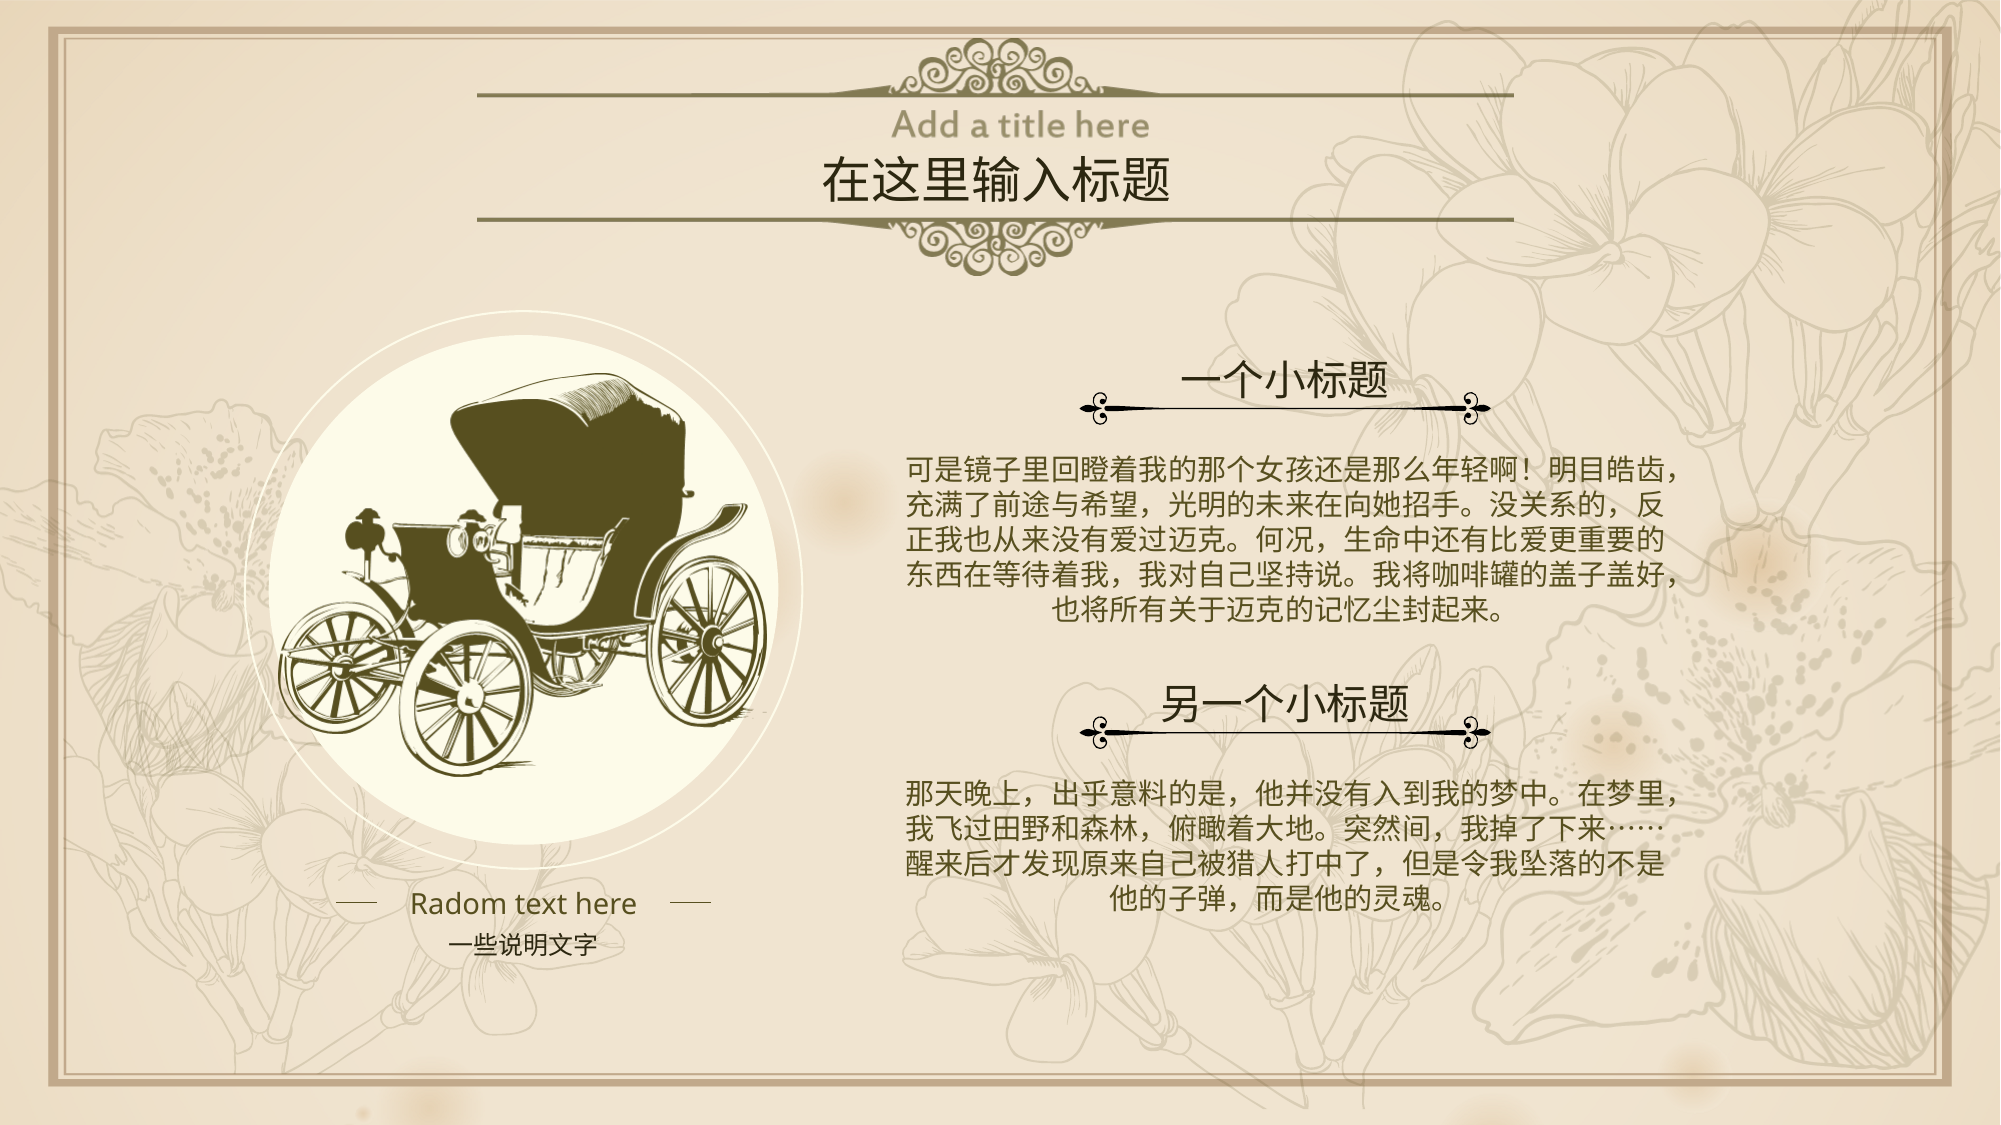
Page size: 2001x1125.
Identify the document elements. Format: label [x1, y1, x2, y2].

text_box [478, 38, 1515, 277]
text_box [885, 670, 1686, 925]
text_box [885, 346, 1686, 636]
picture [0, 0, 2001, 1125]
text_box [244, 310, 803, 969]
